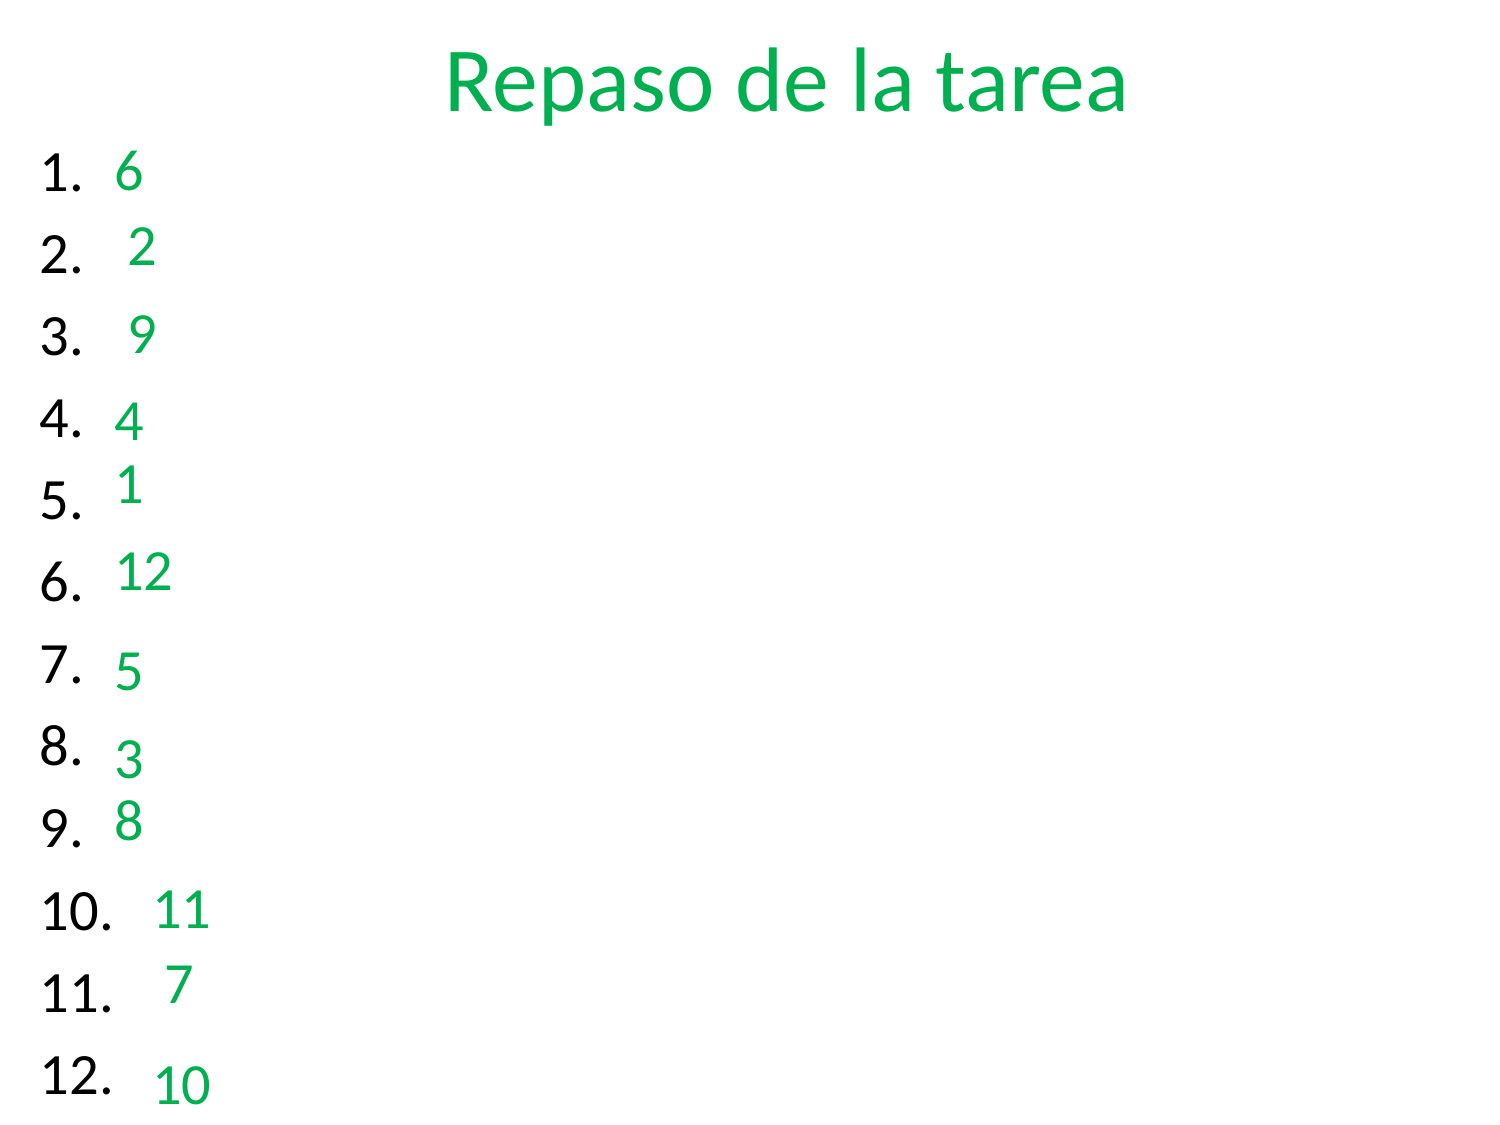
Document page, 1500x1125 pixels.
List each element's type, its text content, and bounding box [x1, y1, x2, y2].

text_box 11 [137, 862, 450, 948]
text_box 6 [99, 125, 413, 210]
title Repaso de la tarea [75, 0, 1500, 125]
text_box 5 [99, 624, 413, 710]
text_box 7 [149, 937, 463, 1023]
text_box 12 [99, 525, 413, 610]
text_box 3 [99, 712, 413, 774]
text_box 9 [112, 287, 425, 373]
text_box 2 [112, 200, 425, 285]
text_box 4 [99, 375, 413, 437]
text_box 1 [99, 437, 413, 523]
text_box 8 [99, 774, 413, 860]
text_box 10 [137, 1039, 450, 1124]
list 1. 2. 3. 4. 5. 6. 7. 8. 9. 10. 11. 12. [24, 125, 1500, 1125]
